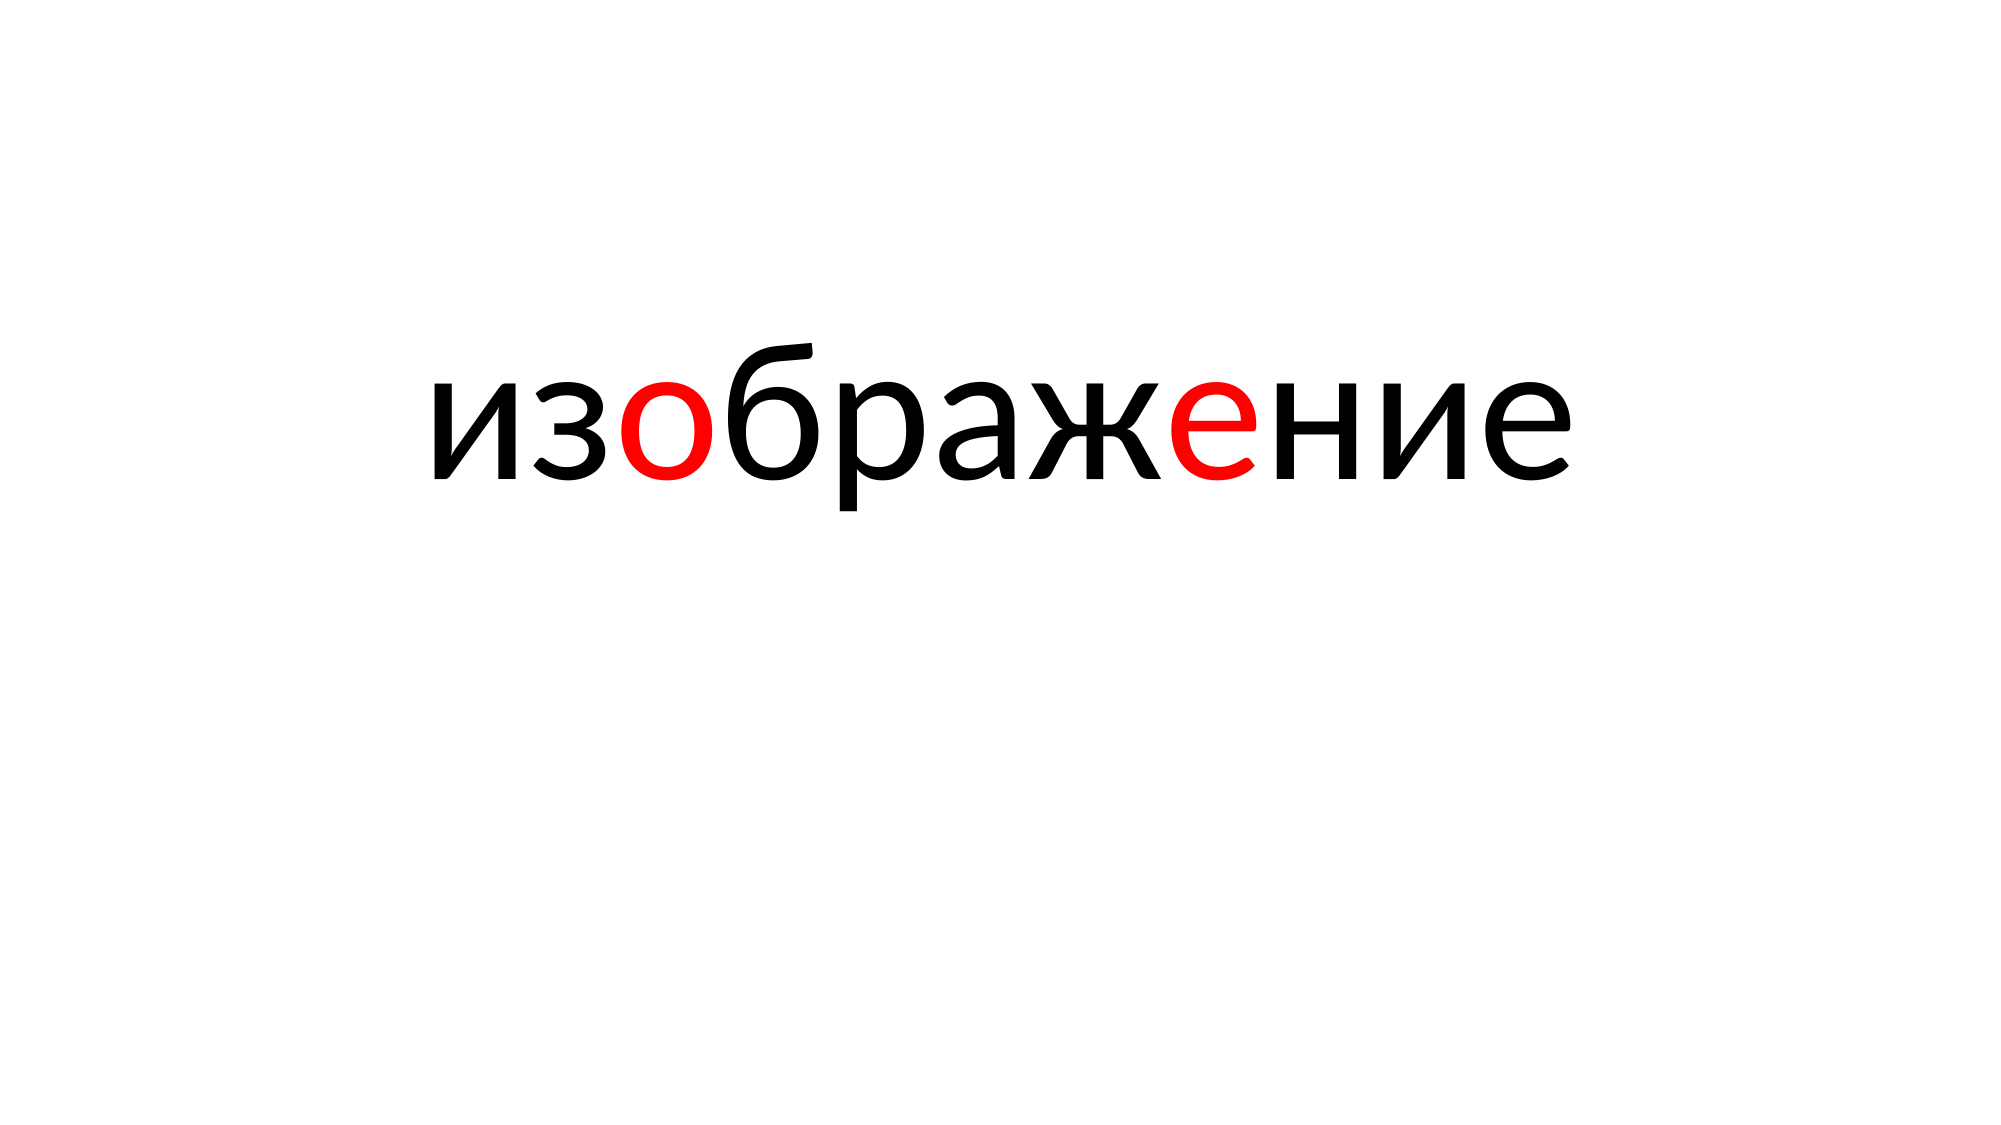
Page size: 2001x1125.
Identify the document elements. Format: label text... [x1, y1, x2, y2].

list изображение [137, 299, 1863, 1014]
